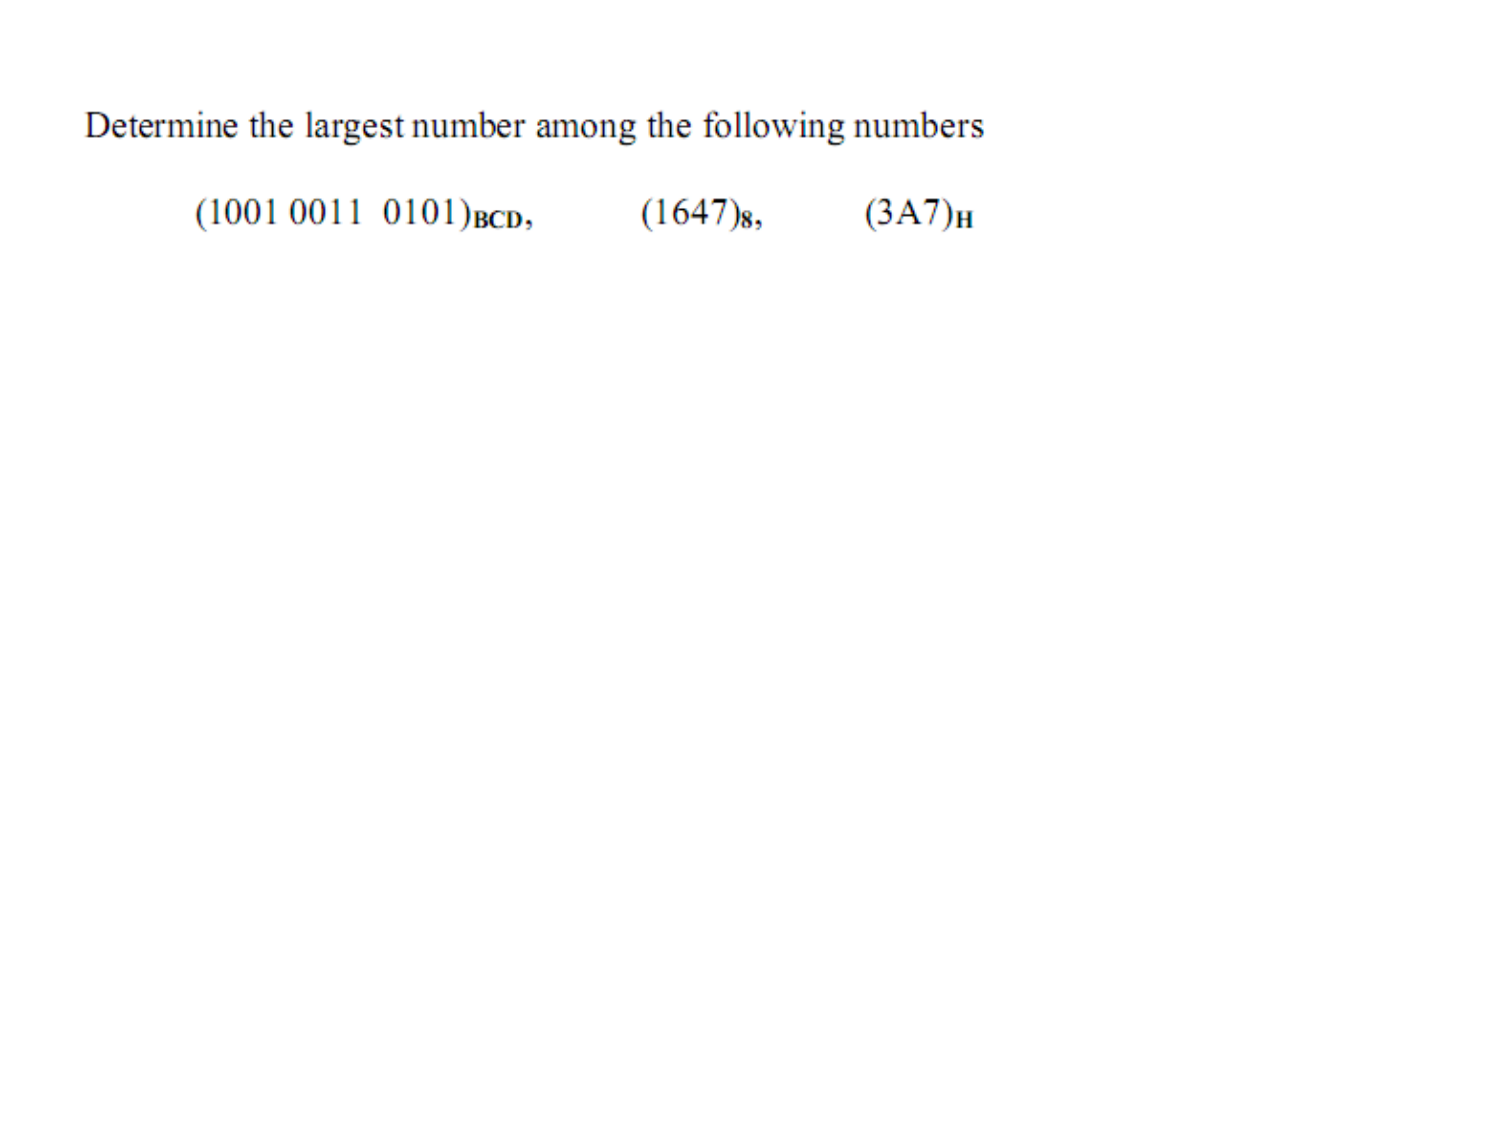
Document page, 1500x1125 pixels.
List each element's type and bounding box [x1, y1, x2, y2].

picture [74, 99, 1091, 263]
